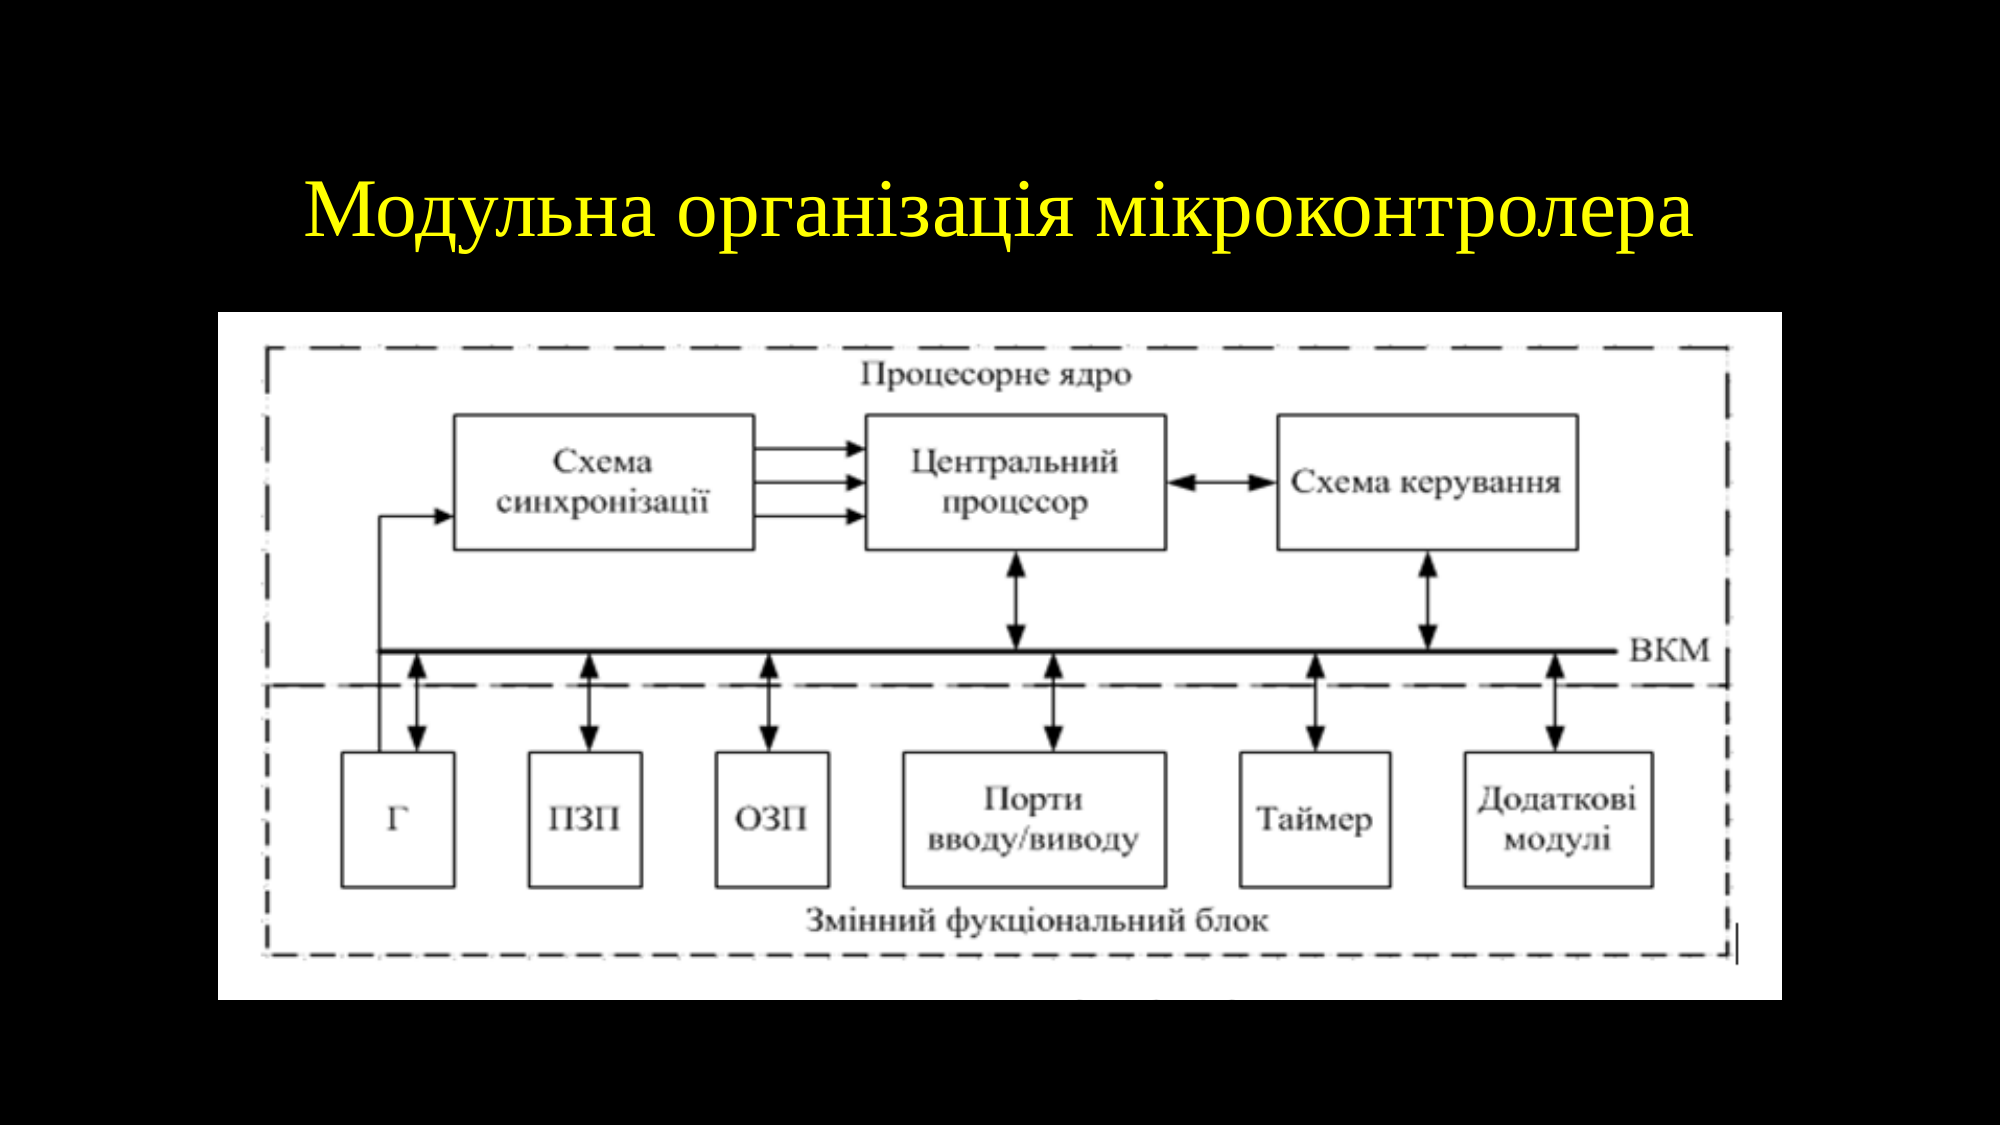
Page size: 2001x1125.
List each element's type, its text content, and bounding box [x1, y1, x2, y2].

title Модульна організація мікроконтролера [249, 75, 1750, 263]
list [218, 312, 1782, 1000]
